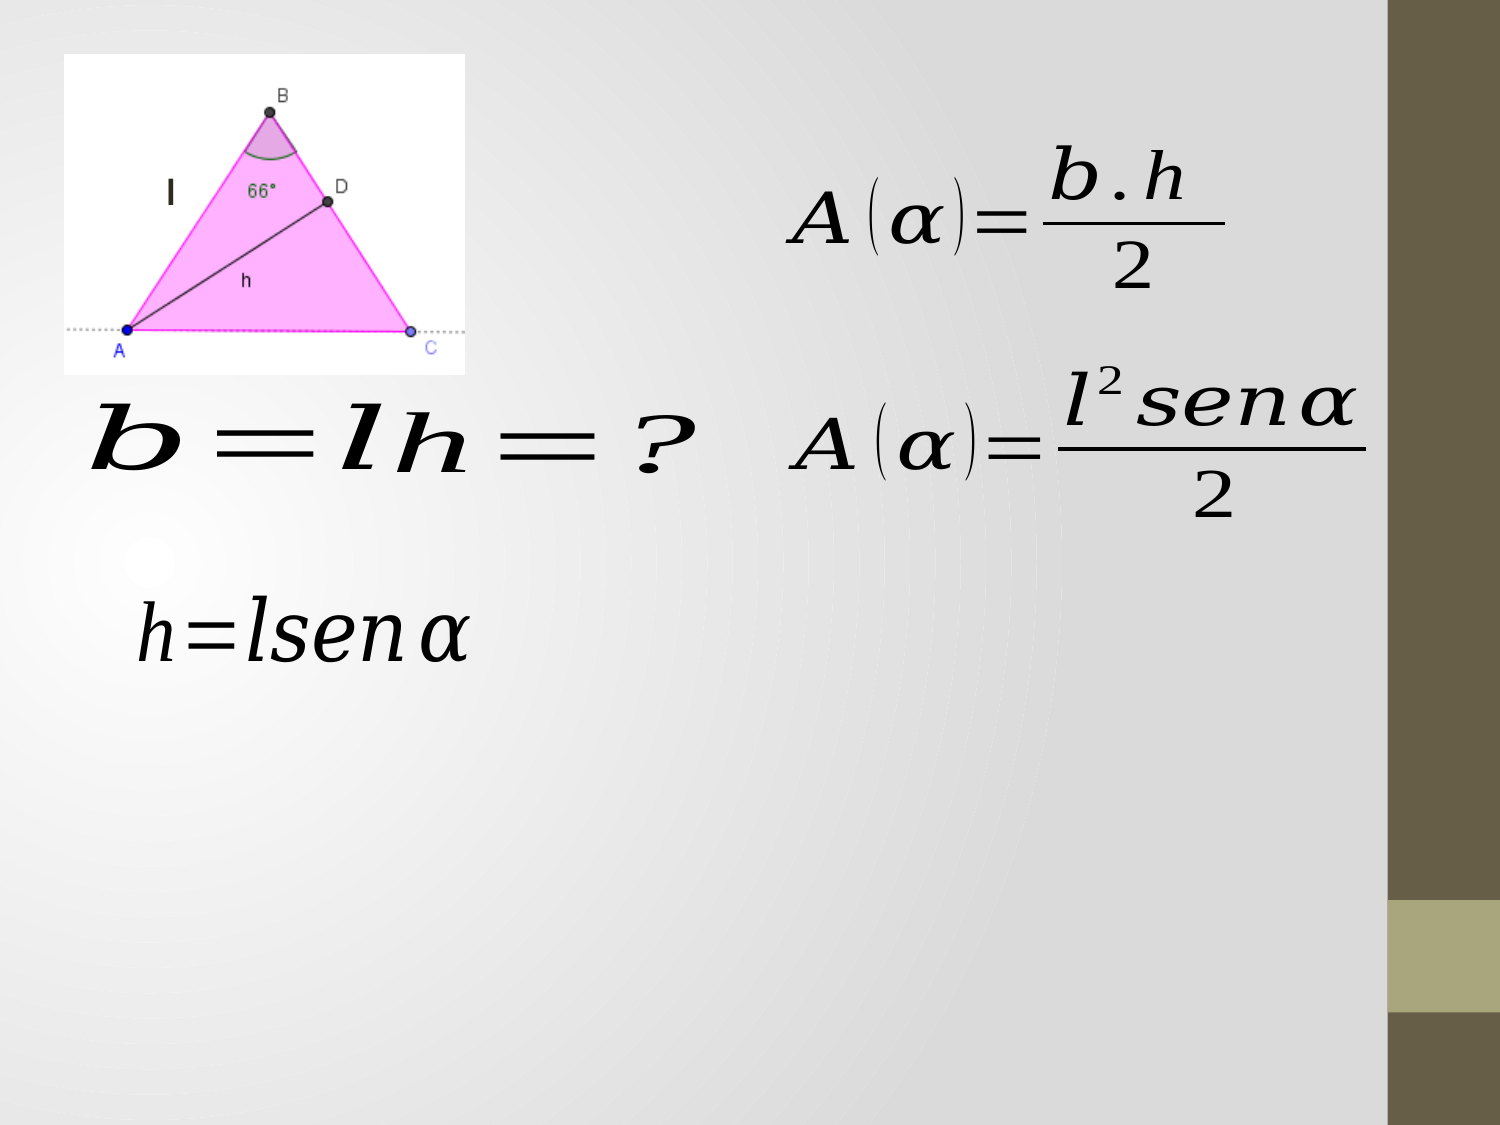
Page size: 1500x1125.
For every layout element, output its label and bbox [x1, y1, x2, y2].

picture [64, 53, 466, 376]
